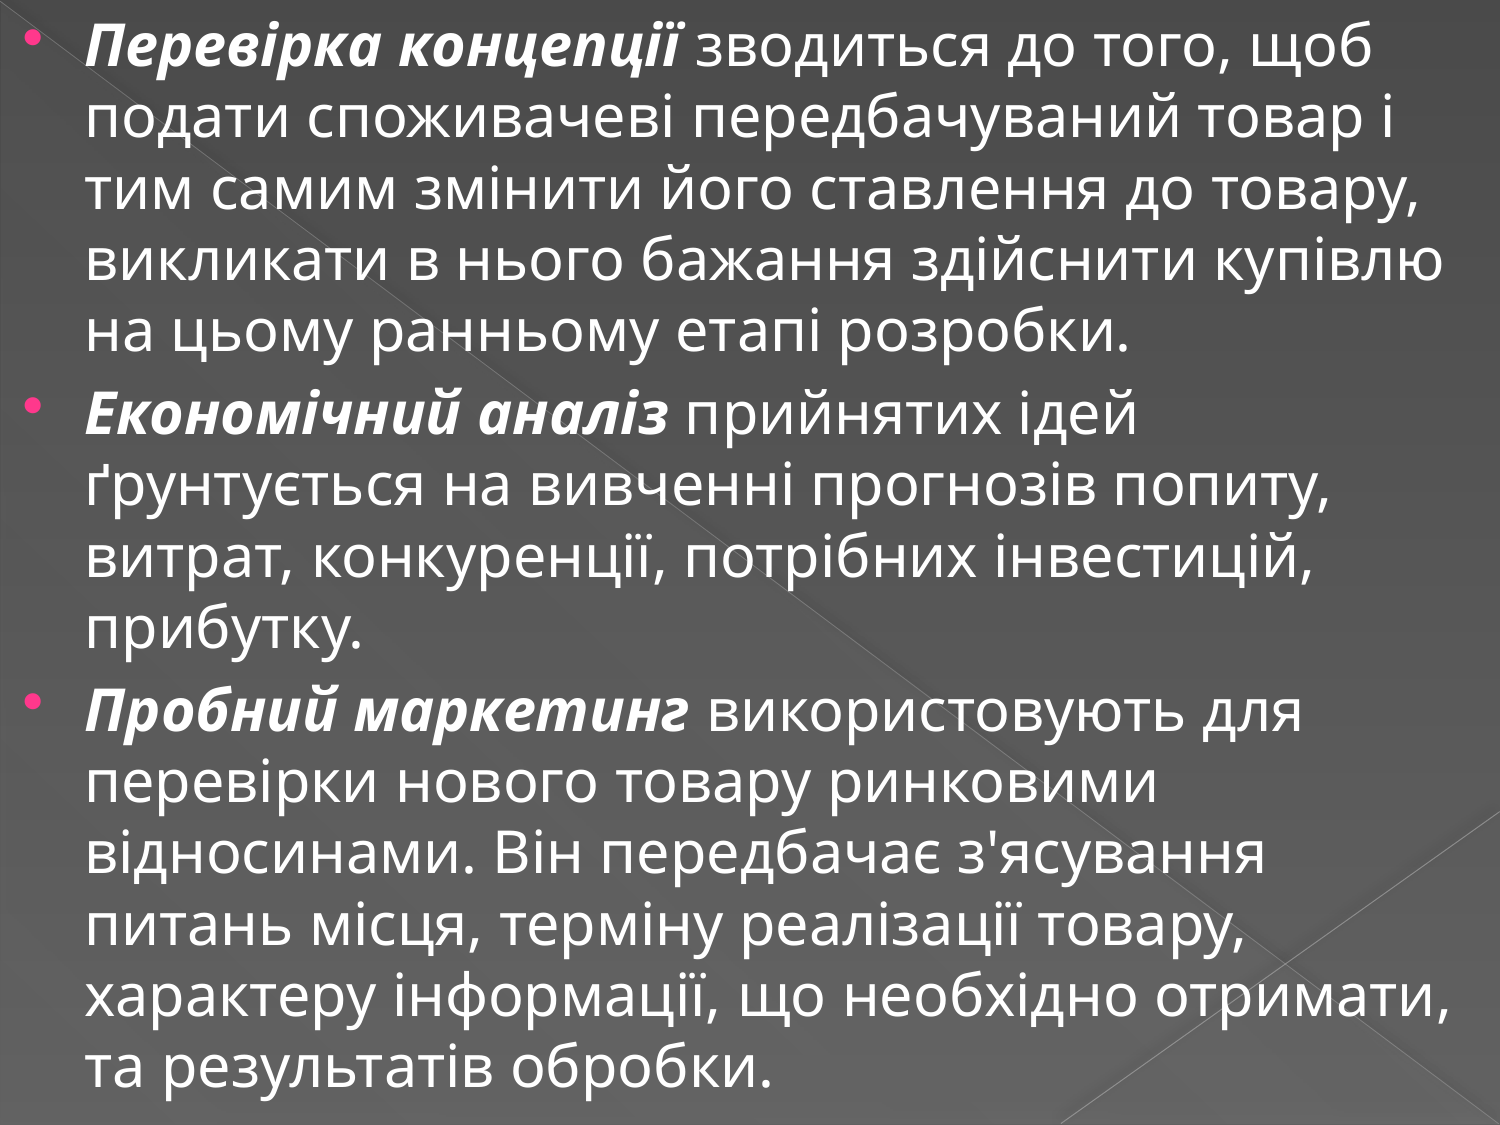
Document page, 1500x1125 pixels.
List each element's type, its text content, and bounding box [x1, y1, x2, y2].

list Перевірка концепції зводиться до того, щоб подати споживачеві передбачуваний товар і тим самим змінити його ставлення до товару, викликати в нього бажання здійснити купівлю на цьому ранньому етапі розробки. Економічний аналіз прийнятих ідей ґрунтується на вивченні прогнозів попиту, витрат, конкуренції, потрібних інвестицій, прибутку. Пробний маркетинг використовують для перевірки нового товару ринковими відносинами. Він передбачає з'ясування питань місця, терміну реалізації товару, характеру інформації, що необхідно отримати, та результатів обробки. [0, 0, 1500, 1125]
